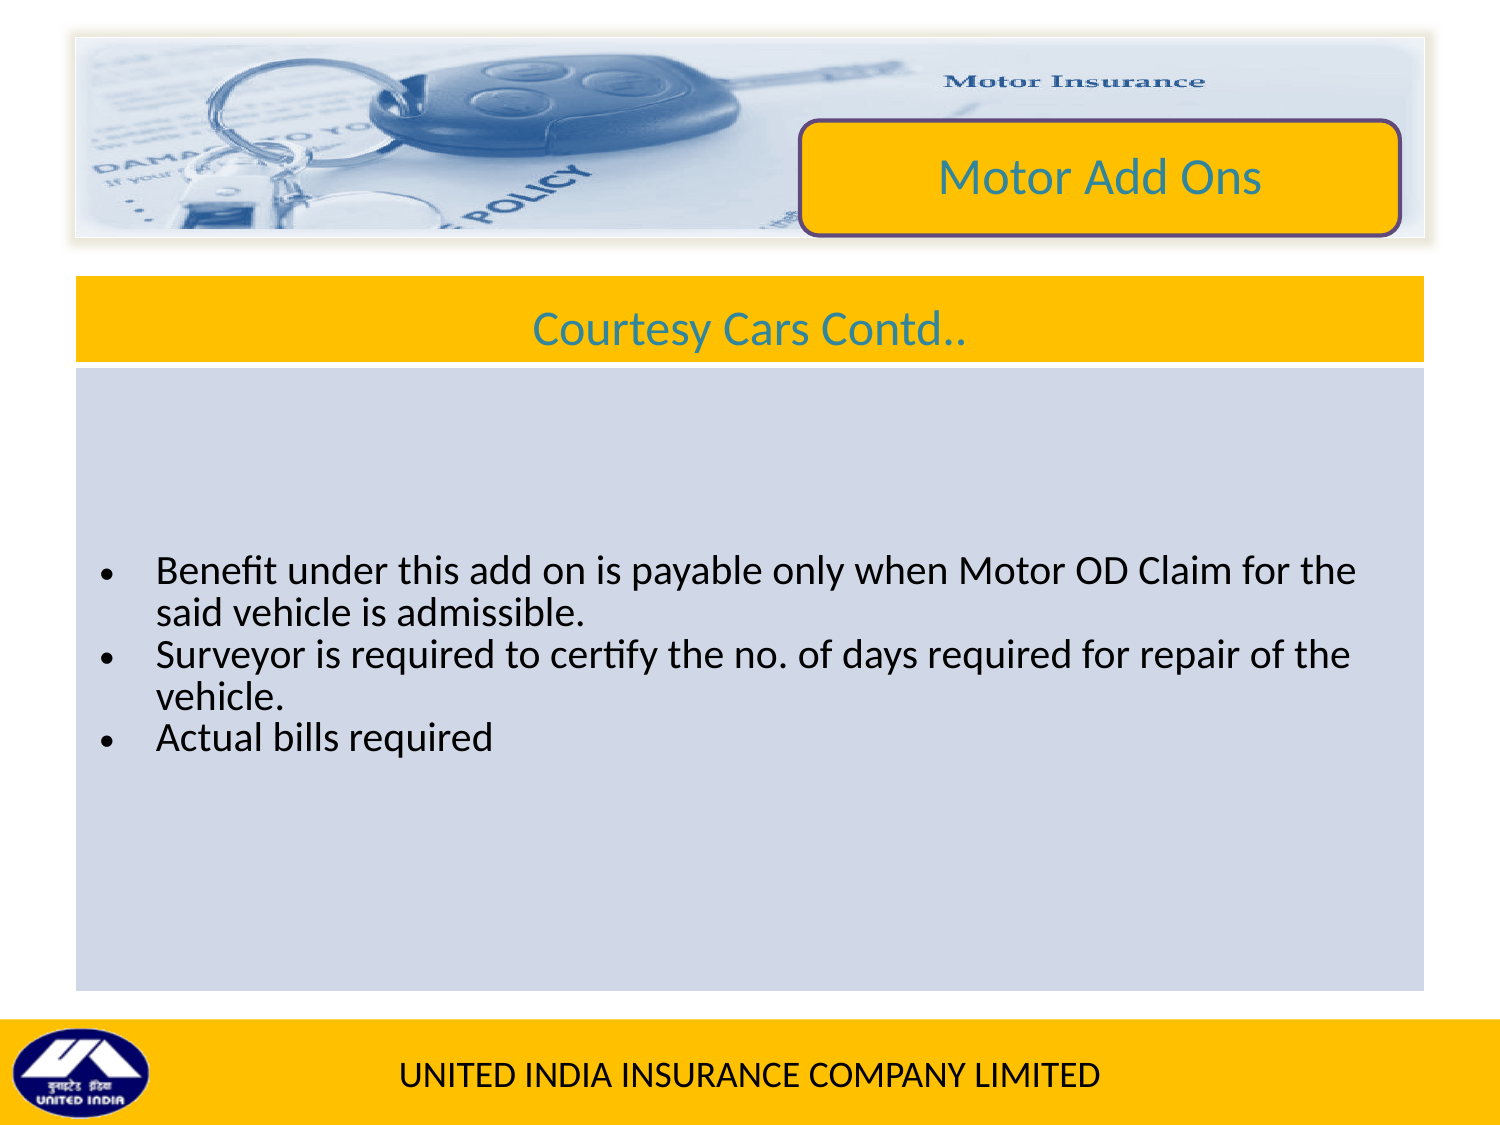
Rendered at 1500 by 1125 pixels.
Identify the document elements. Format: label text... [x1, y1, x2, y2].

table_cell Benefit under this add on is payable only when Motor OD Claim for the said vehicle is admissible. Surveyor is required to certify the no. of days required for repair of the vehicle. Actual bills required [76, 368, 1424, 991]
text_box UNITED INDIA INSURANCE COMPANY LIMITED [0, 1019, 1500, 1125]
table_header Courtesy Cars Contd.. [76, 276, 1424, 362]
picture [11, 1027, 153, 1119]
picture [74, 37, 1426, 238]
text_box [799, 120, 1401, 236]
